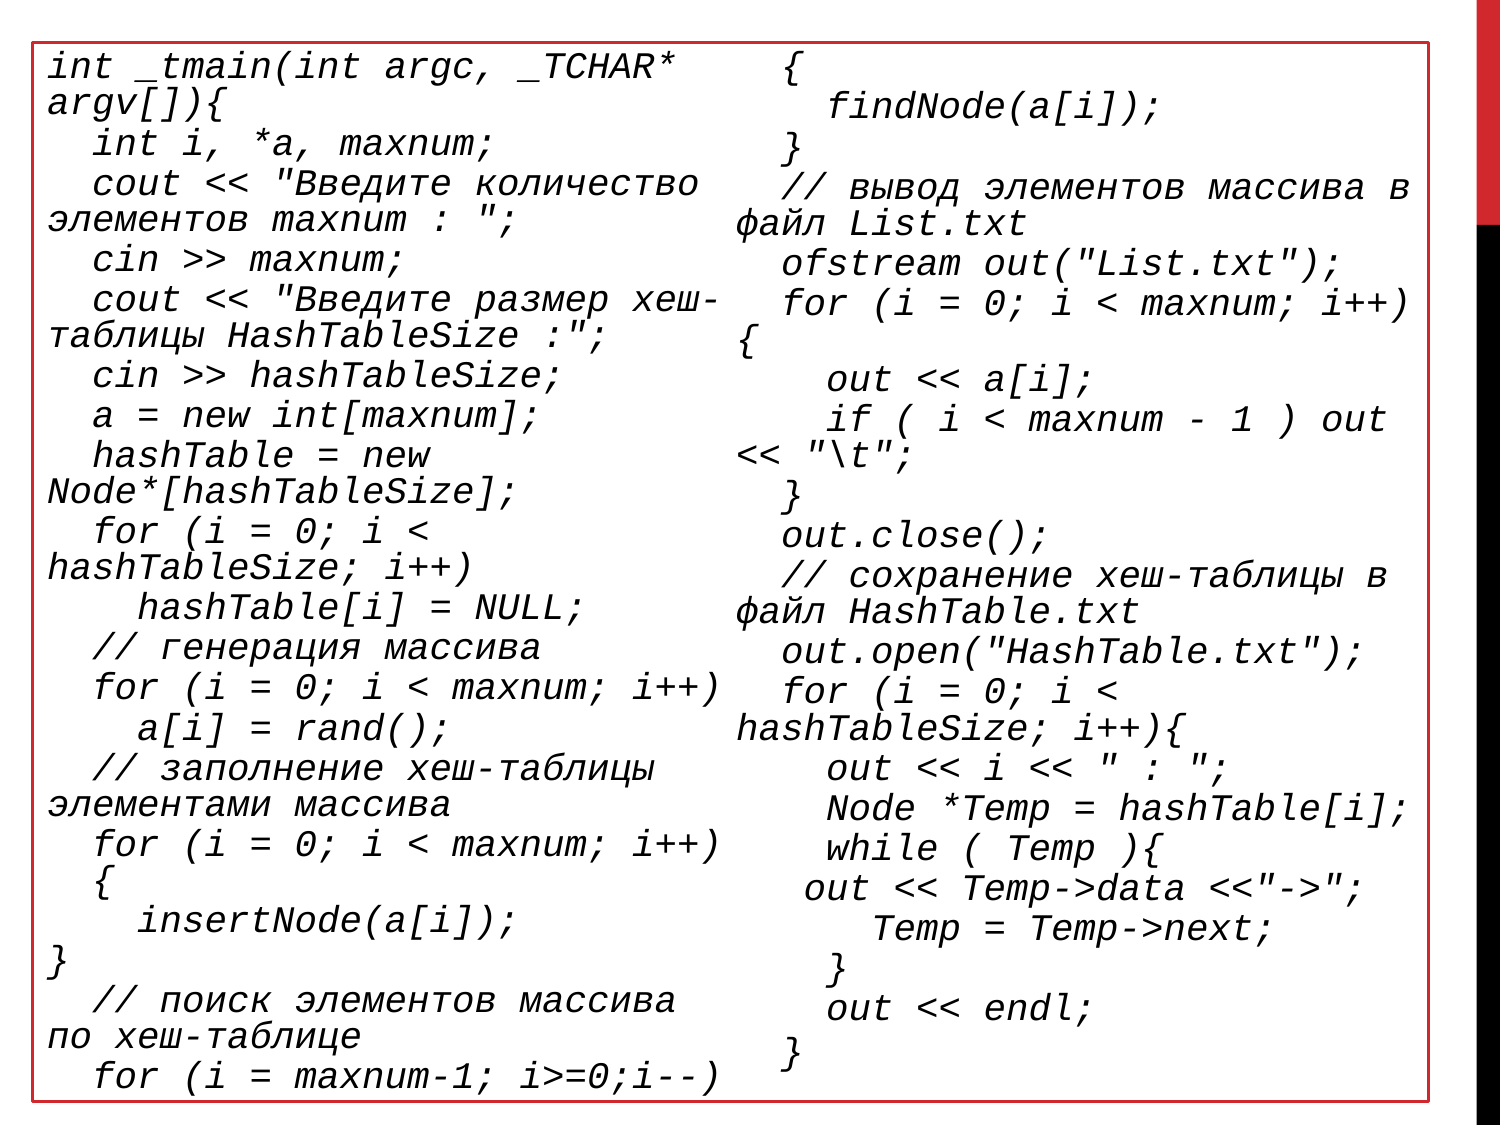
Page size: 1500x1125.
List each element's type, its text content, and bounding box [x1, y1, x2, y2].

text_box int _tmain(int argc, _TCHAR* argv[]){ int i, *a, maxnum; cout << "Введите количество элементов maxnum : "; cin >> maxnum; cout << "Введите размер хеш-таблицы HashTableSize :"; cin >> hashTableSize; a = new int[maxnum]; hashTable = new Node*[hashTableSize]; for (i = 0; i < hashTableSize; i++) hashTable[i] = NULL; // генерация массива for (i = 0; i < maxnum; i++) a[i] = rand(); // заполнение хеш-таблицы элементами массива for (i = 0; i < maxnum; i++) { insertNode(a[i]); } // поиск элементов массива по хеш-таблице for (i = maxnum-1; i>=0;i--) { findNode(a[i]); } // вывод элементов массива в файл List.txt ofstream out("List.txt"); for (i = 0; i < maxnum; i++){ out << a[i]; if ( i < maxnum - 1 ) out << "\t"; } out.close(); // сохранение хеш-таблицы в файл HashTable.txt out.open("HashTable.txt"); for (i = 0; i < hashTableSize; i++){ out << i << " : "; Node *Temp = hashTable[i]; while ( Temp ){ out << Temp->data <<"->"; Temp = Temp->next; } out << endl; } [32, 42, 1429, 1102]
